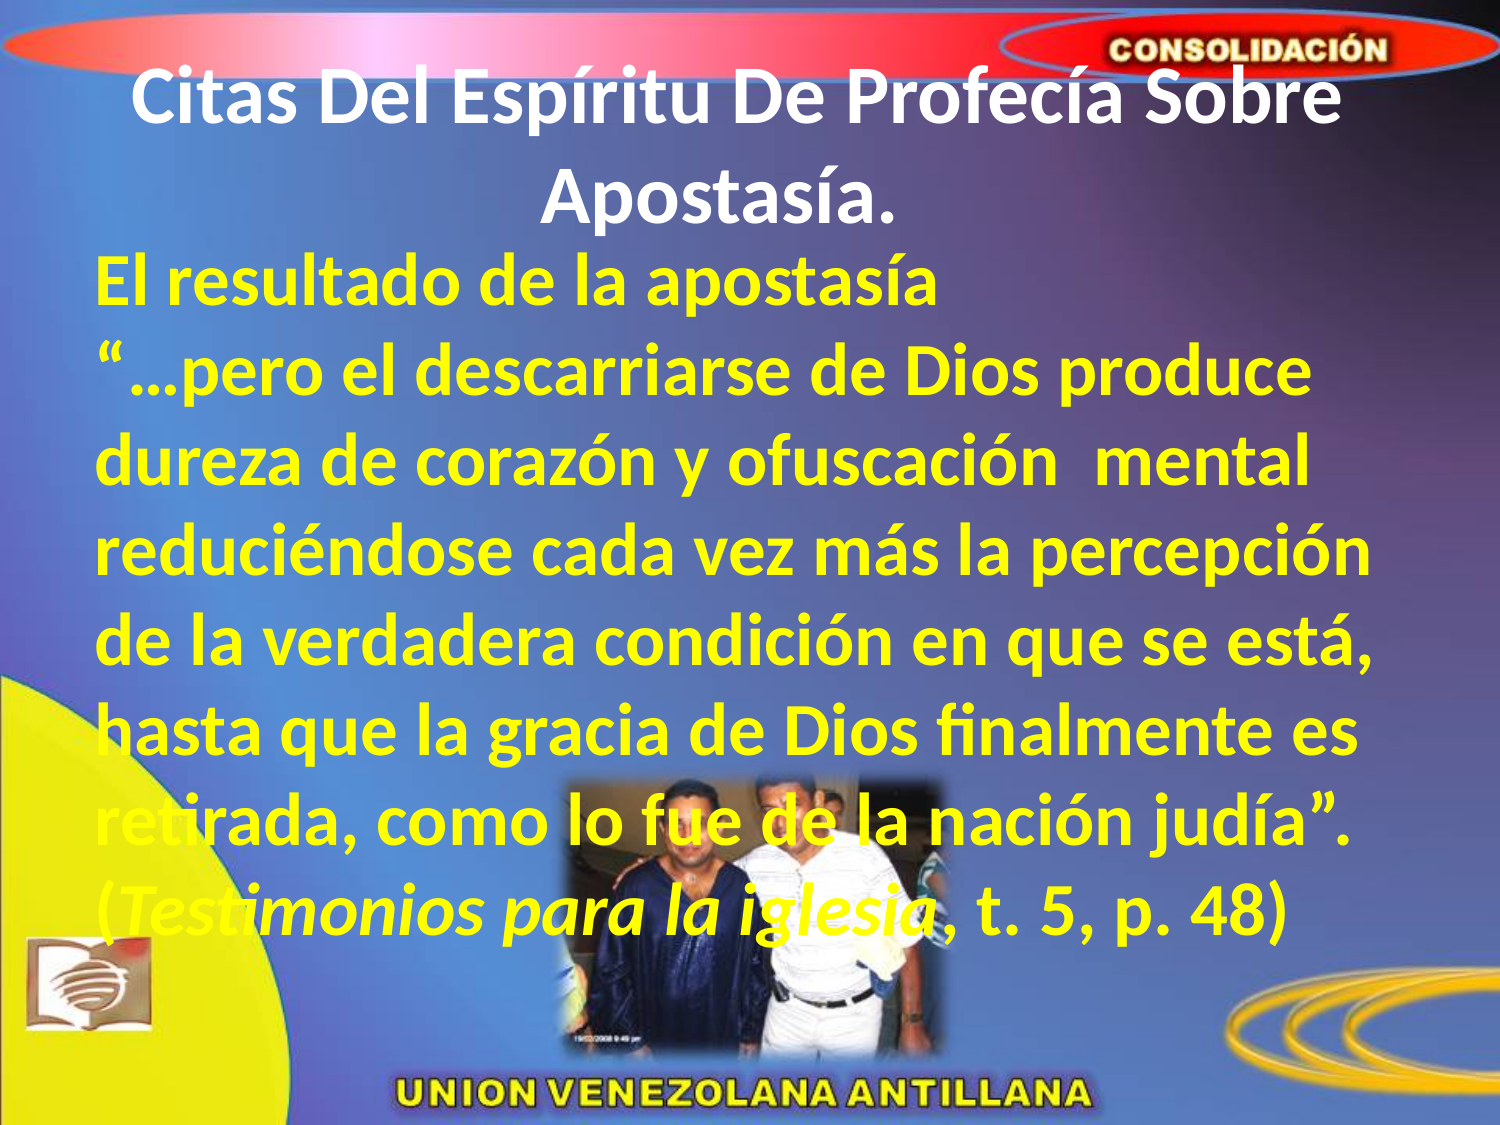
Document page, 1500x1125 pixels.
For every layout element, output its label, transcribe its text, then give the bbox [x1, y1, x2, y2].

title Citas Del Espíritu De Profecía Sobre Apostasía. [0, 46, 1489, 235]
picture [0, 0, 1500, 1125]
list El resultado de la apostasía “…pero el descarriarse de Dios produce dureza de corazón y ofuscación mental reduciéndose cada vez más la percepción de la verdadera condición en que se está, hasta que la gracia de Dios finalmente es retirada, como lo fue de la nación judía”. (Testimonios para la iglesia, t. 5, p. 48) [23, 235, 1465, 966]
